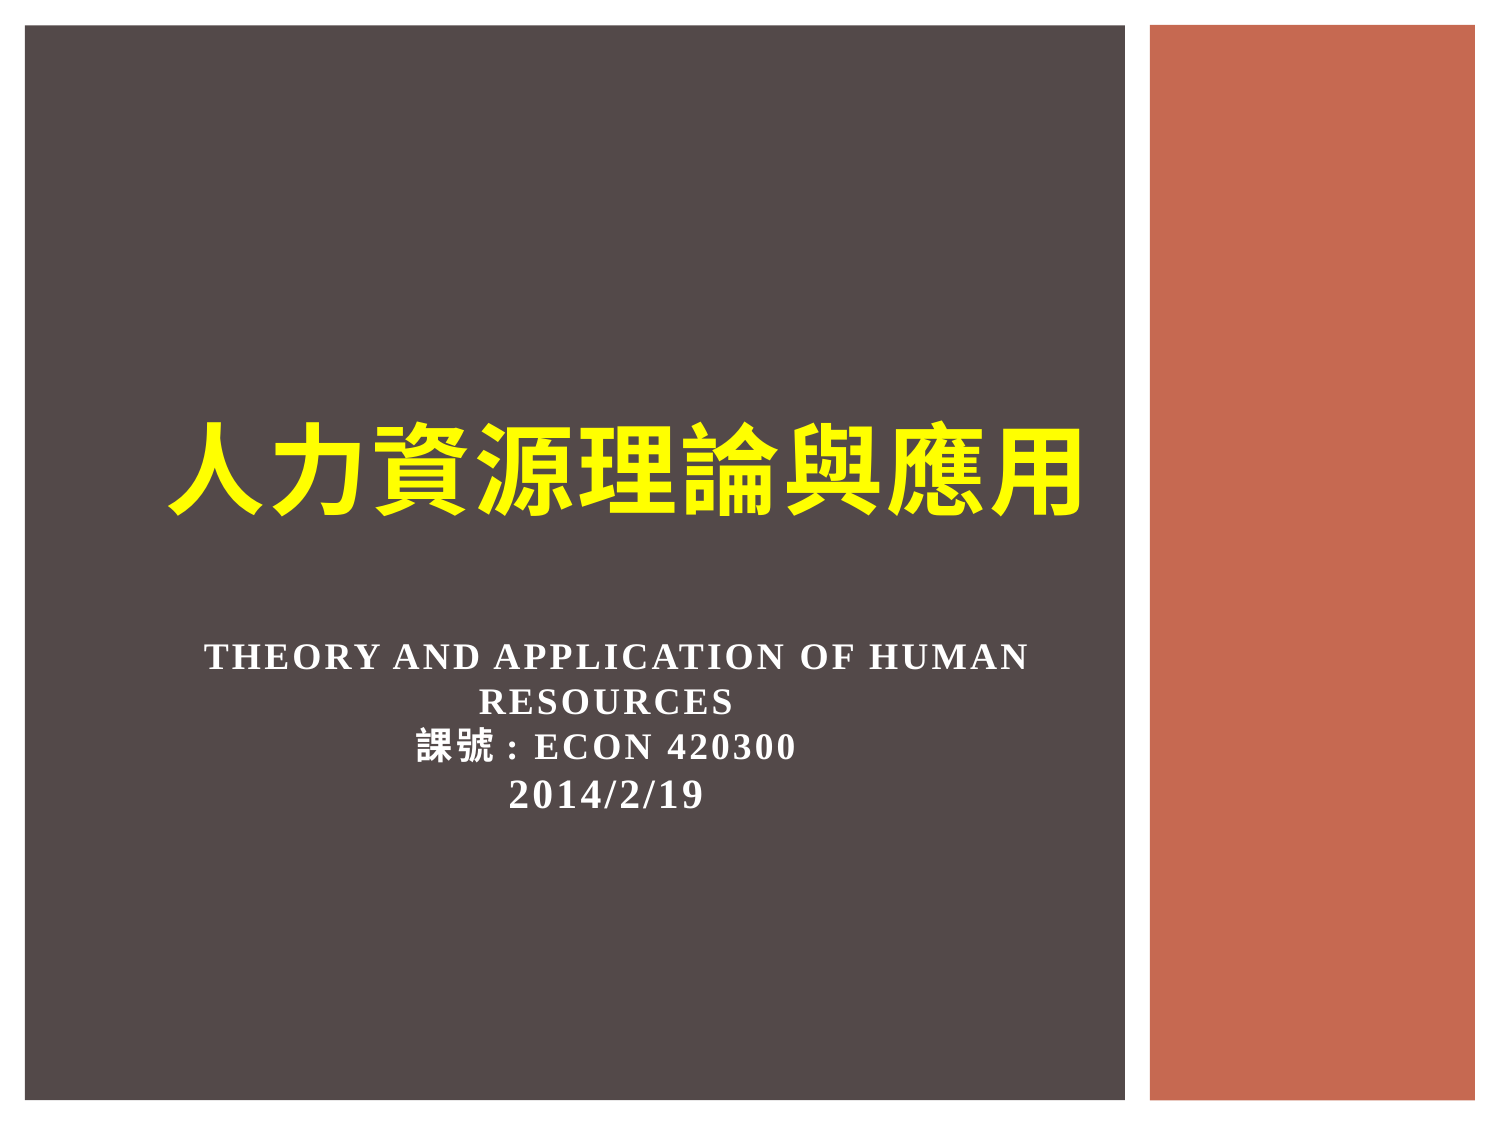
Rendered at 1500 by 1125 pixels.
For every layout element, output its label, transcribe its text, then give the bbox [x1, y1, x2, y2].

title 人力資源理論與應用 Theory and Application of Human Resources 課號: ECON 420300 2014/2/19 [75, 336, 1140, 823]
subtitle [1149, 326, 1475, 752]
